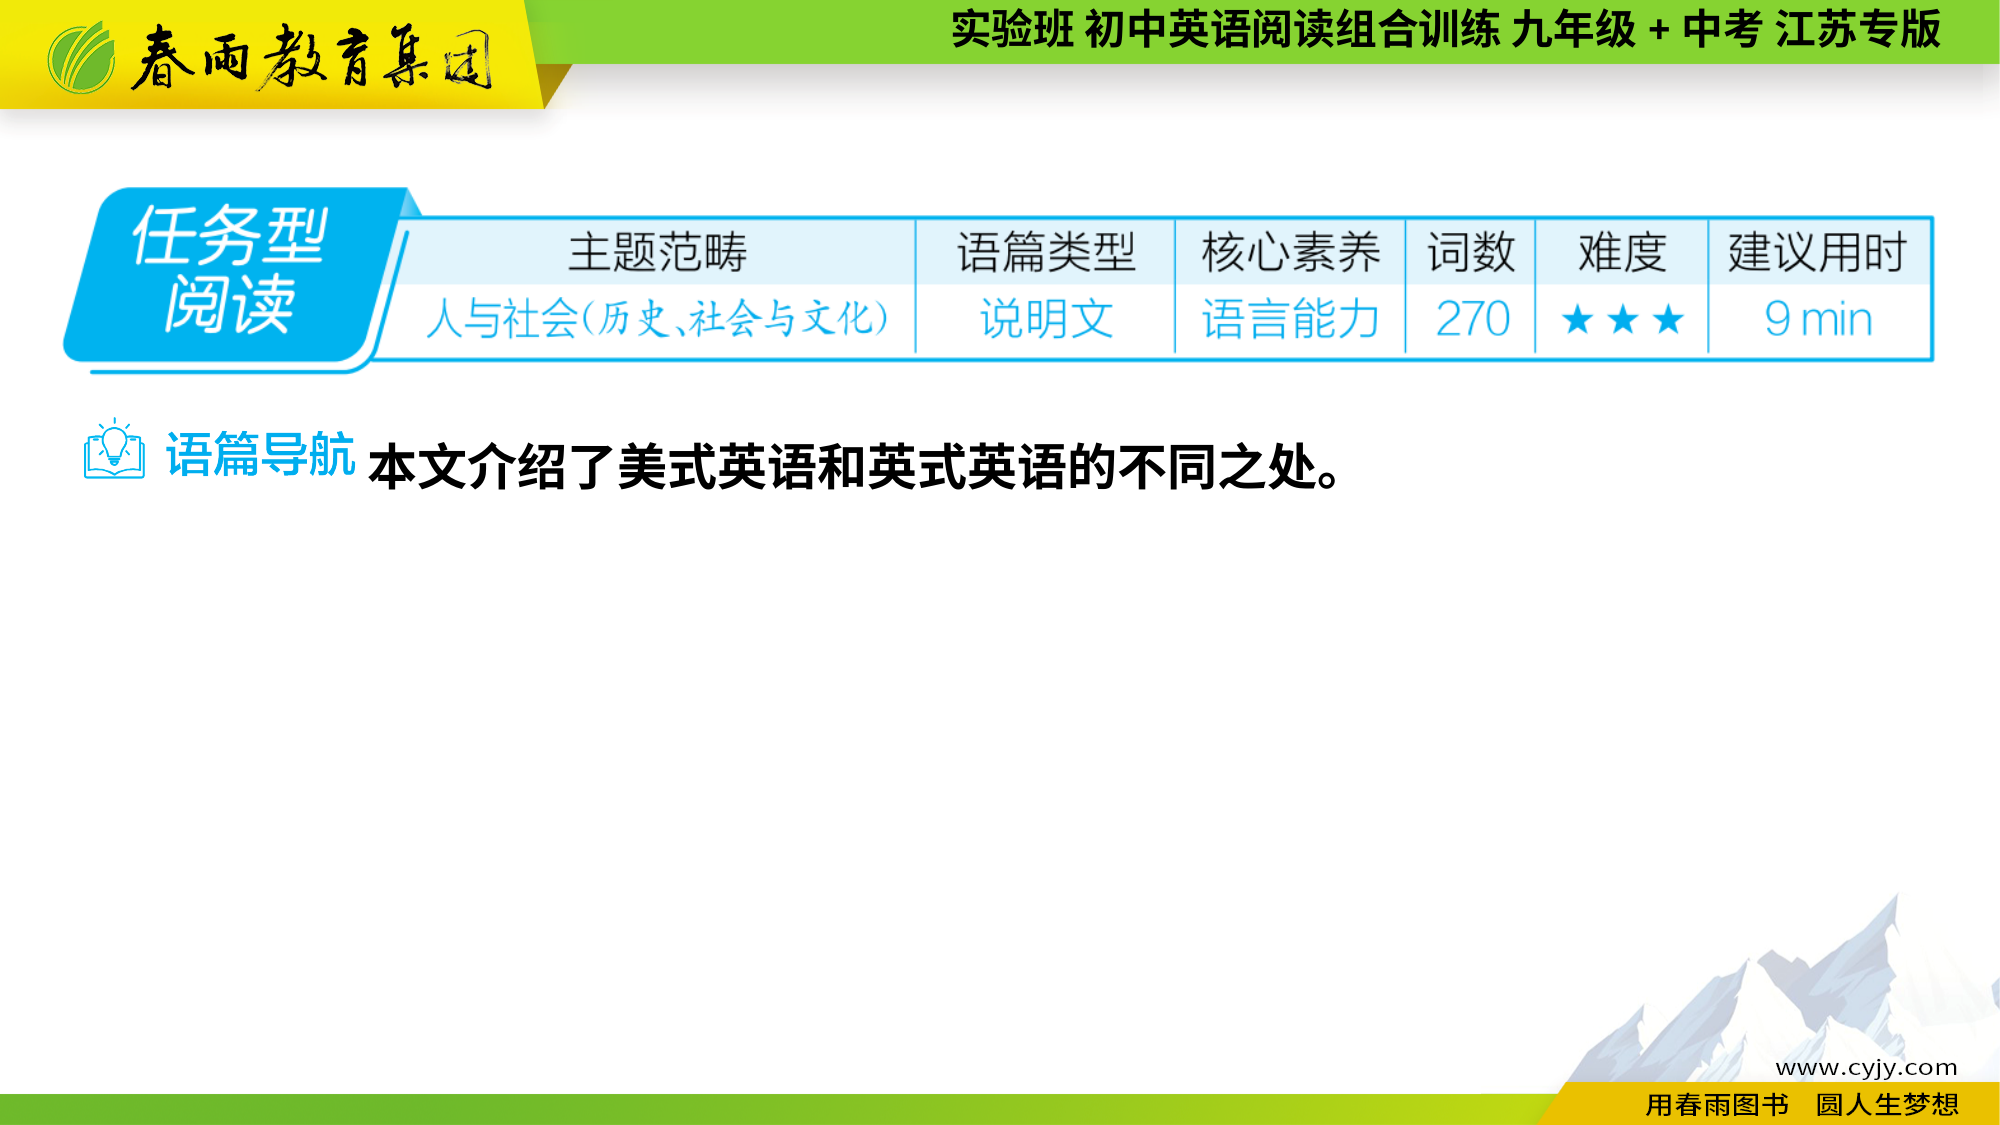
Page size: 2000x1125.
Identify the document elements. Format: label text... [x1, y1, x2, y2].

picture [0, 0, 2000, 1125]
list 本文介绍了美式英语和英式英语的不同之处。 [59, 397, 1944, 493]
